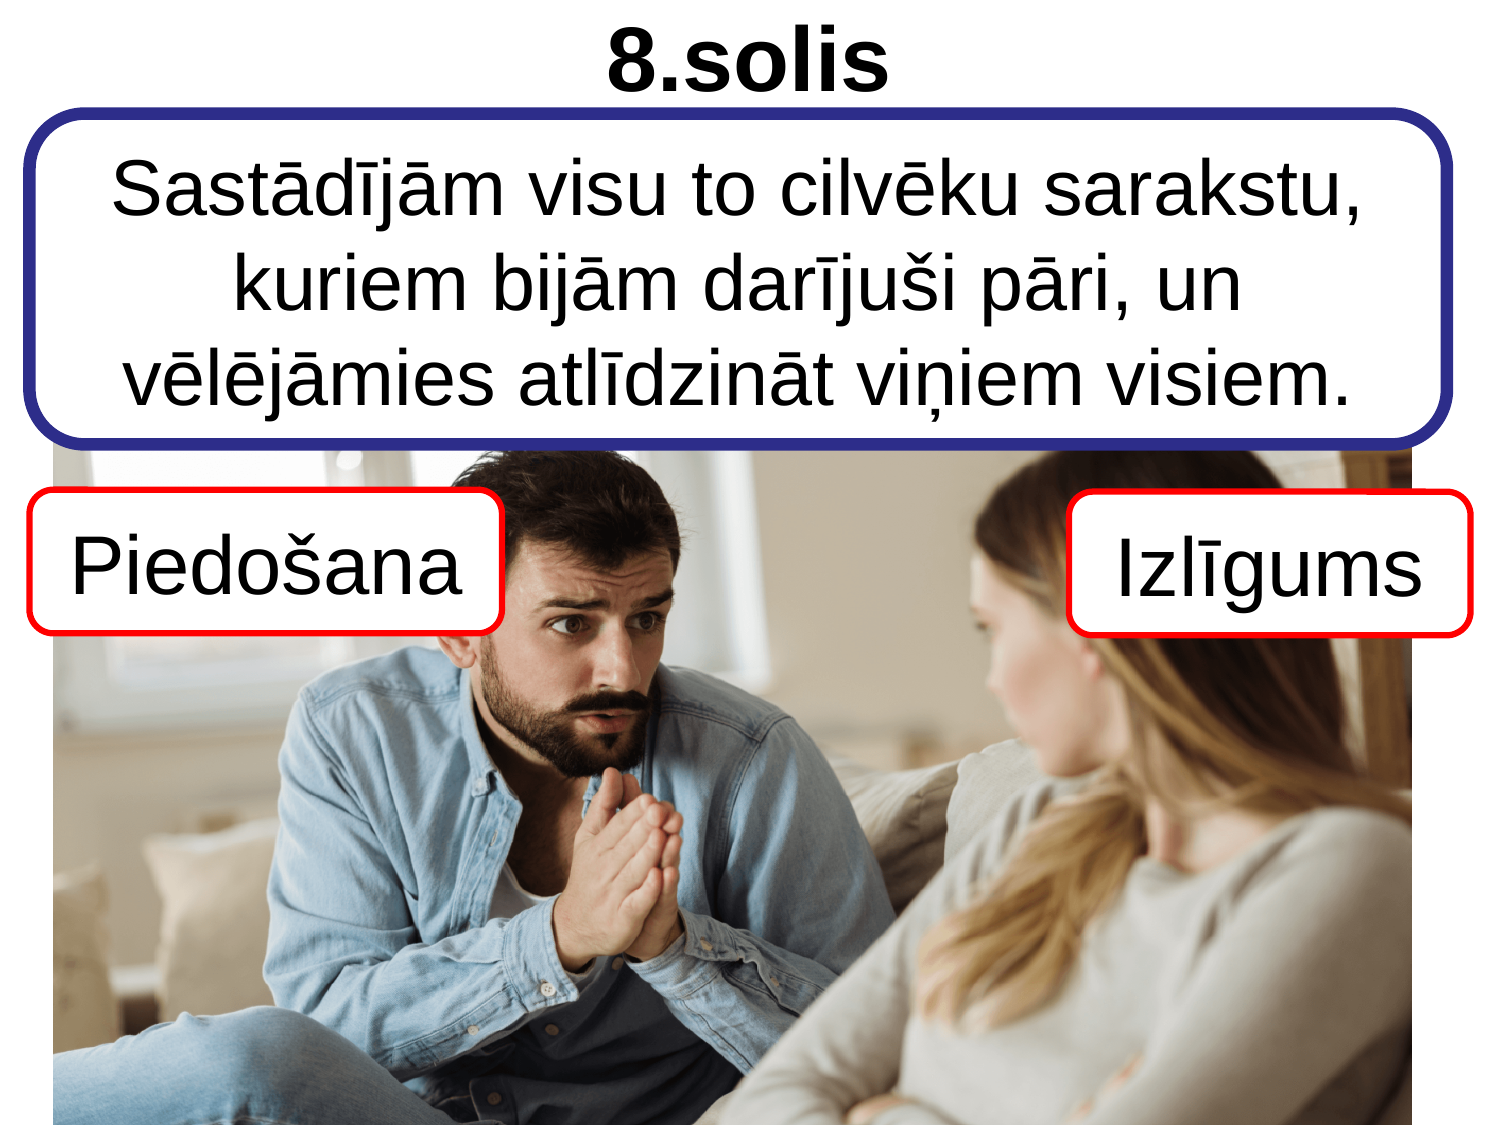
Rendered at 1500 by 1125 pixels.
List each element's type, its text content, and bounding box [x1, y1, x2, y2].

text_box Sastādījām visu to cilvēku sarakstu, kuriem bijām darījuši pāri, un vēlējāmies atlīdzināt viņiem visiem. [27, 111, 1450, 442]
text_box Izlīgums [1416, 489, 1473, 638]
text_box Piedošana [27, 488, 47, 635]
title 8.solis [73, 0, 1425, 109]
picture [52, 420, 1412, 1125]
